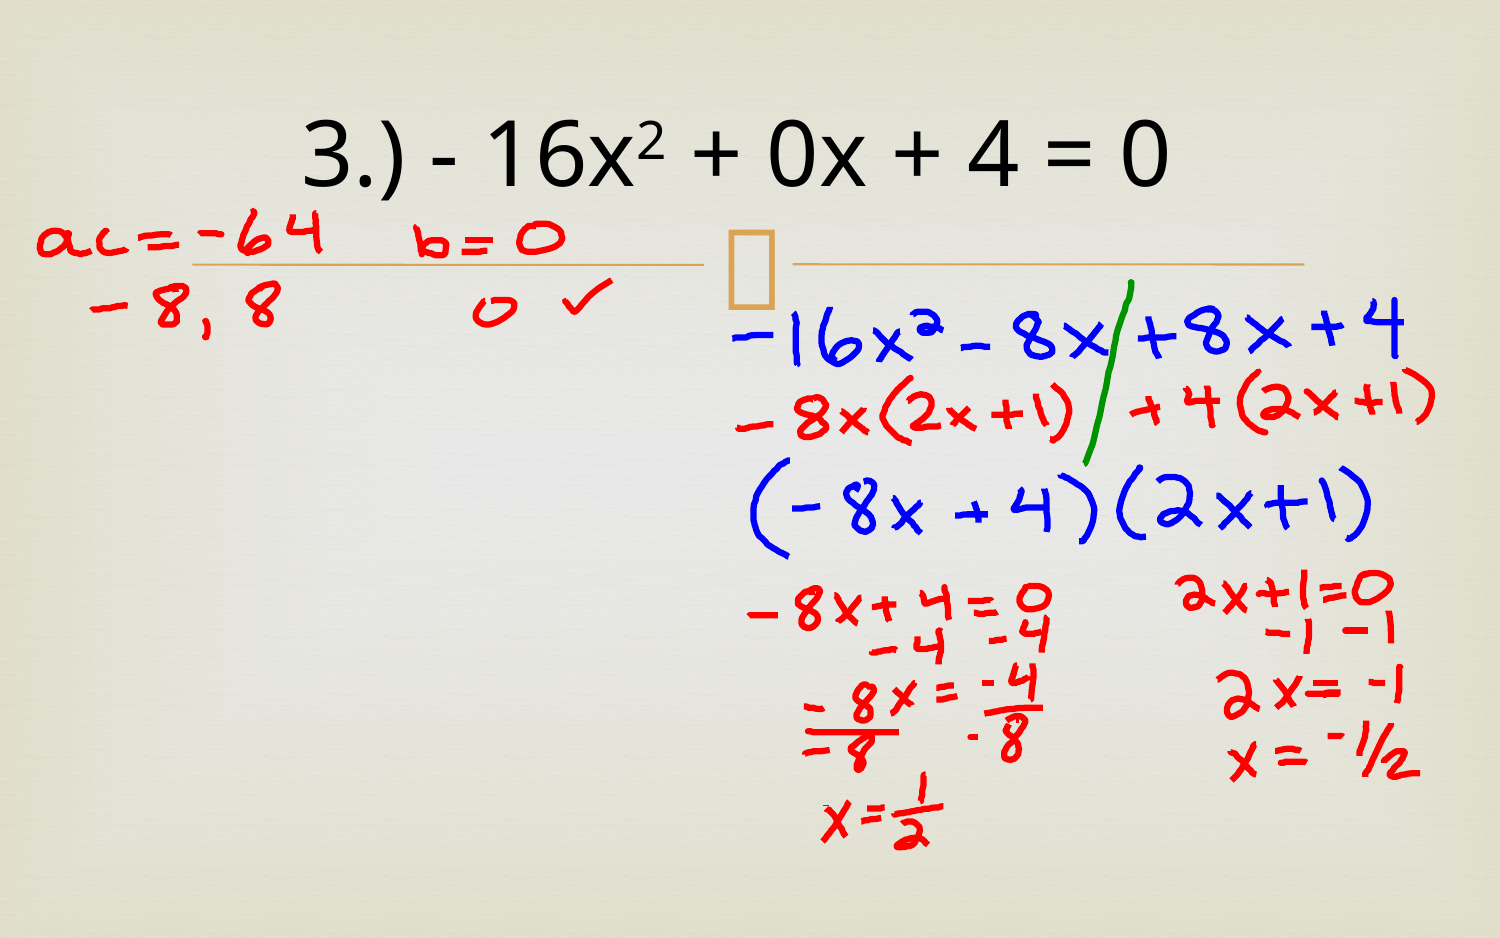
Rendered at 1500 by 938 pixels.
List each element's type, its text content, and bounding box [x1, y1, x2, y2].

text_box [39, 210, 1433, 848]
title 3.) - 16x2 + 0x + 4 = 0 [112, 77, 1386, 208]
